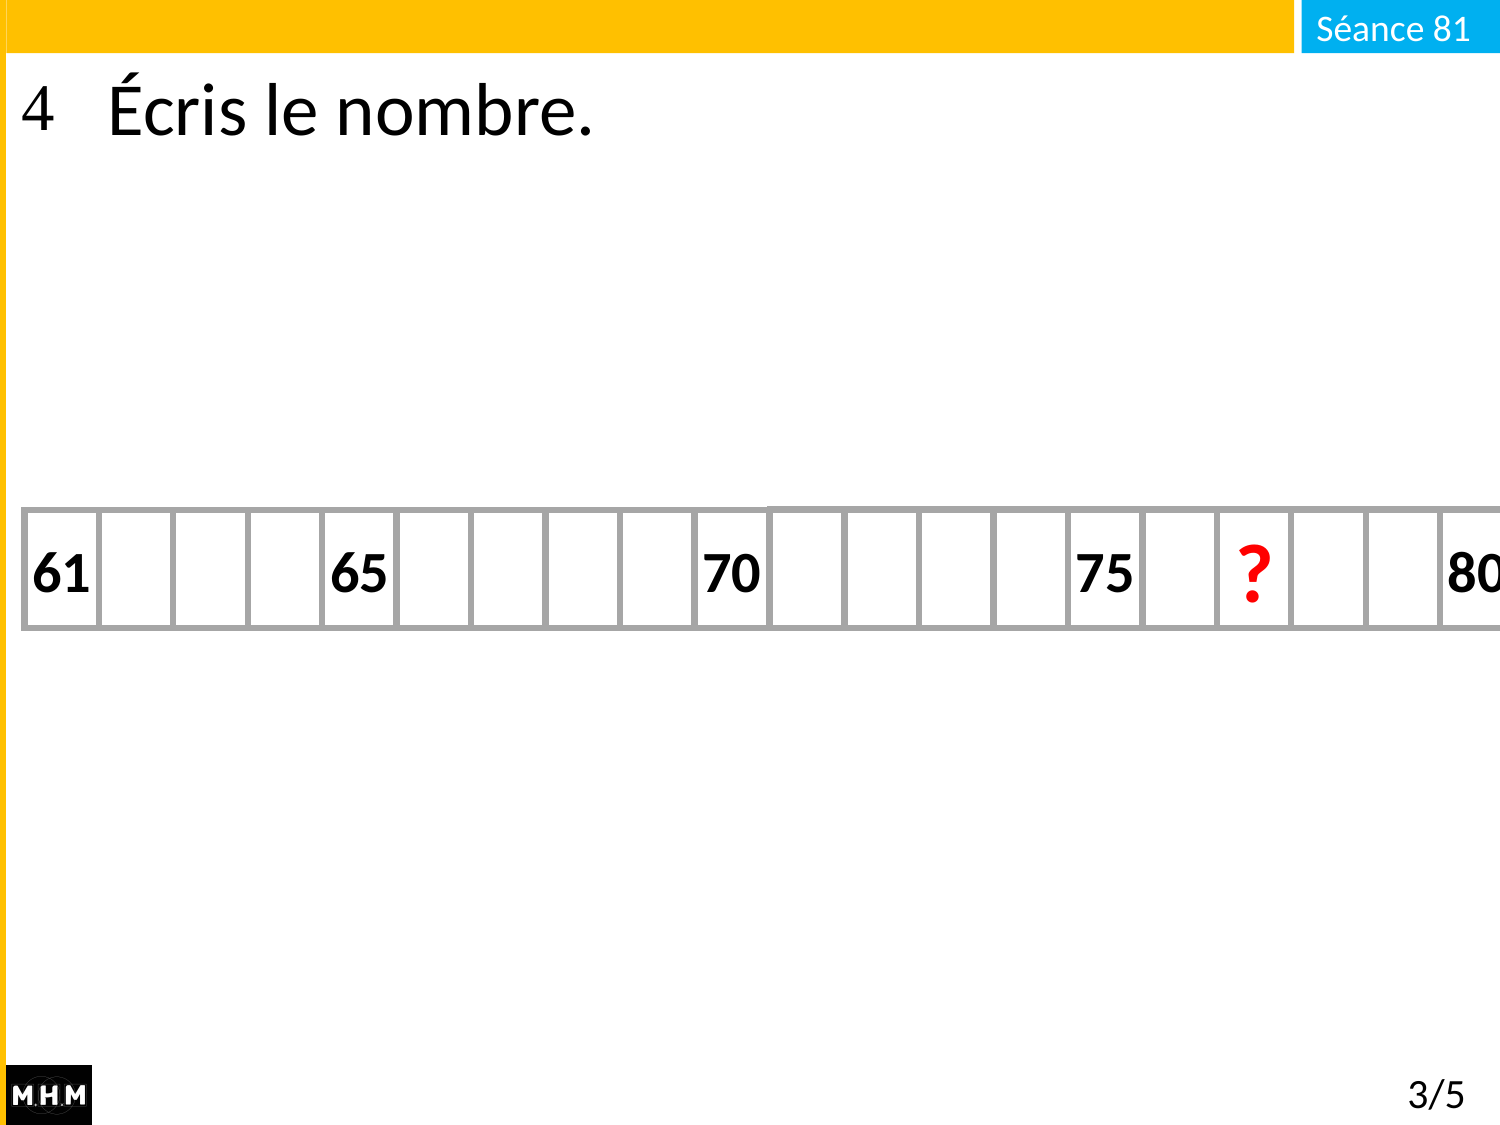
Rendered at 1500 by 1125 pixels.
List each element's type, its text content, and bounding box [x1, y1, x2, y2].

list 3/5 [1373, 1064, 1500, 1125]
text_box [770, 509, 1500, 629]
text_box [24, 509, 769, 629]
picture [6, 1065, 92, 1125]
title Écris le nombre. [92, 29, 1387, 192]
